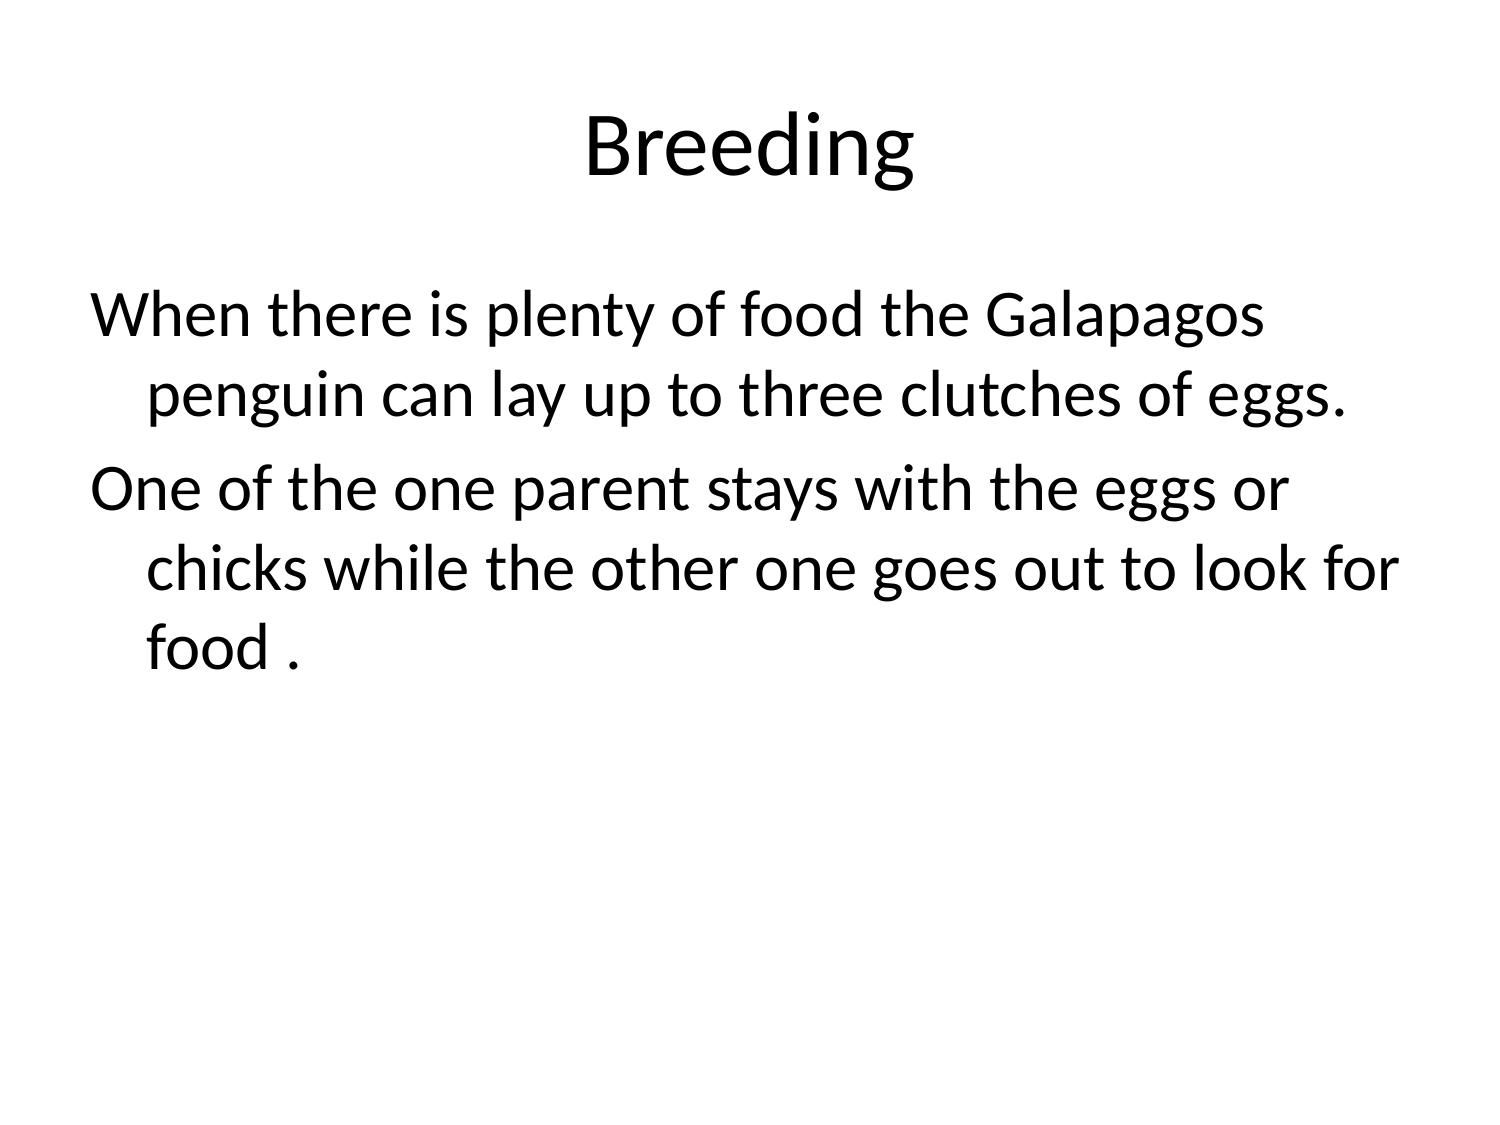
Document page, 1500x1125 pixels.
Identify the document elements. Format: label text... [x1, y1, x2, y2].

title Breeding [75, 45, 1425, 233]
list When there is plenty of food the Galapagos penguin can lay up to three clutches of eggs. One of the one parent stays with the eggs or chicks while the other one goes out to look for food . [75, 262, 1425, 1005]
